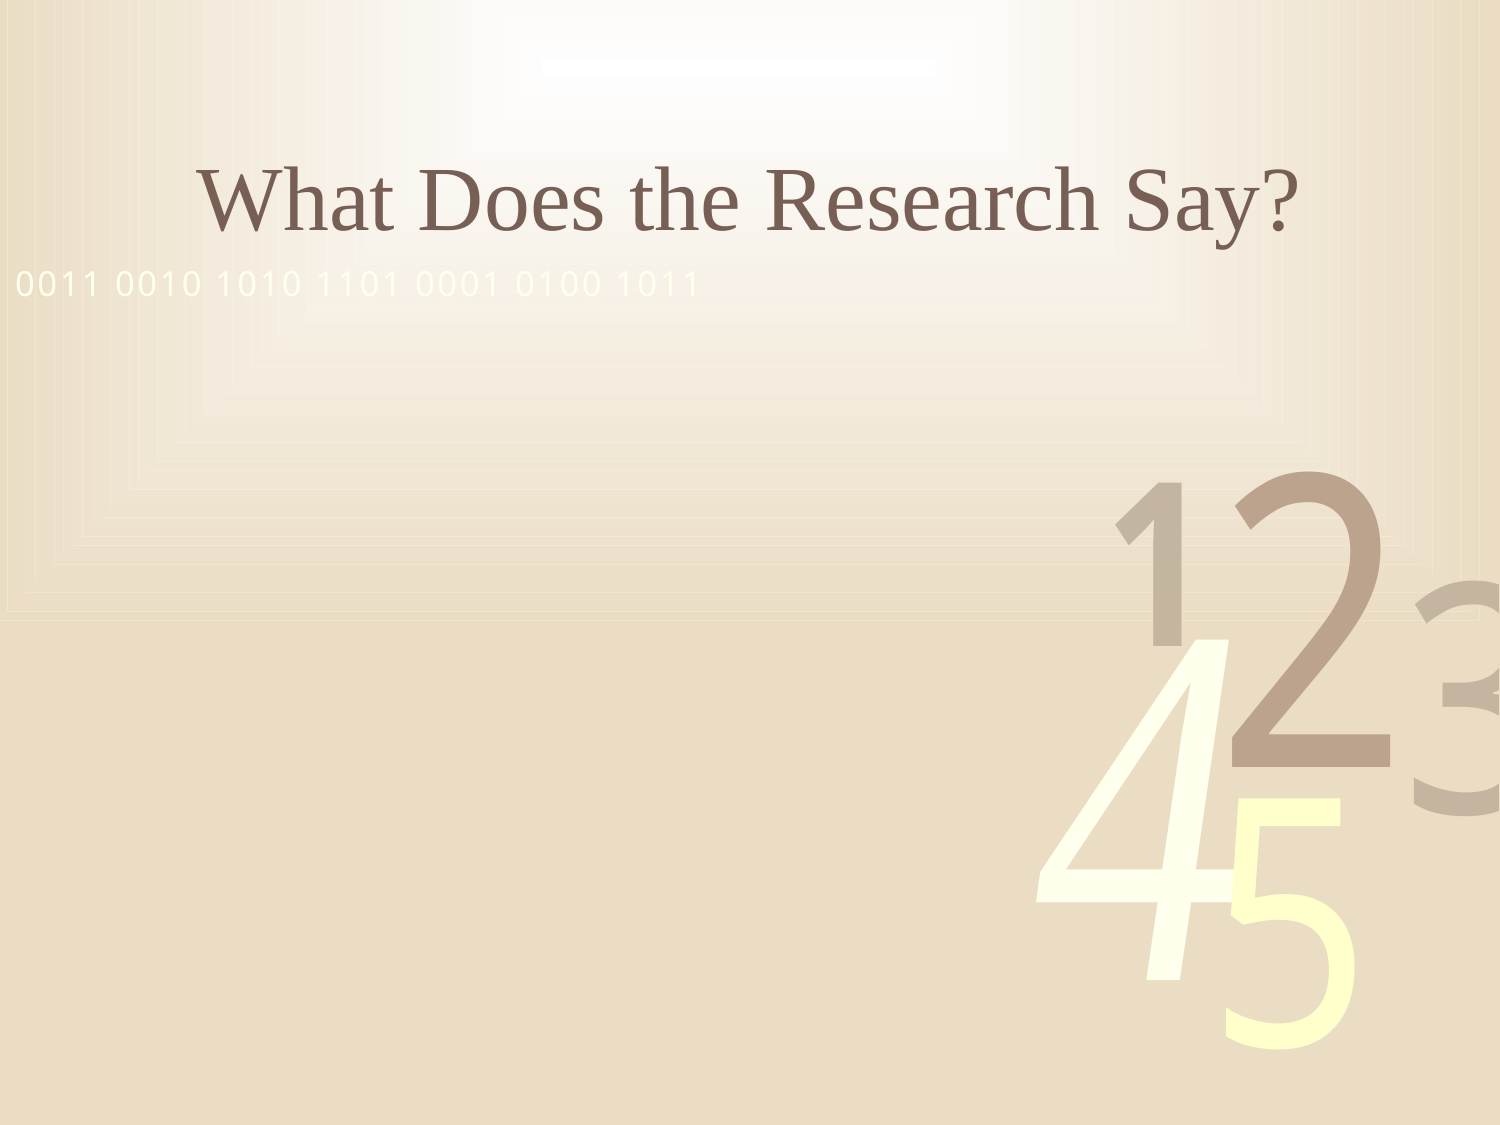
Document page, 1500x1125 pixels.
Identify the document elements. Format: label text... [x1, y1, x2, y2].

title What Does the Research Say? [112, 99, 1388, 288]
